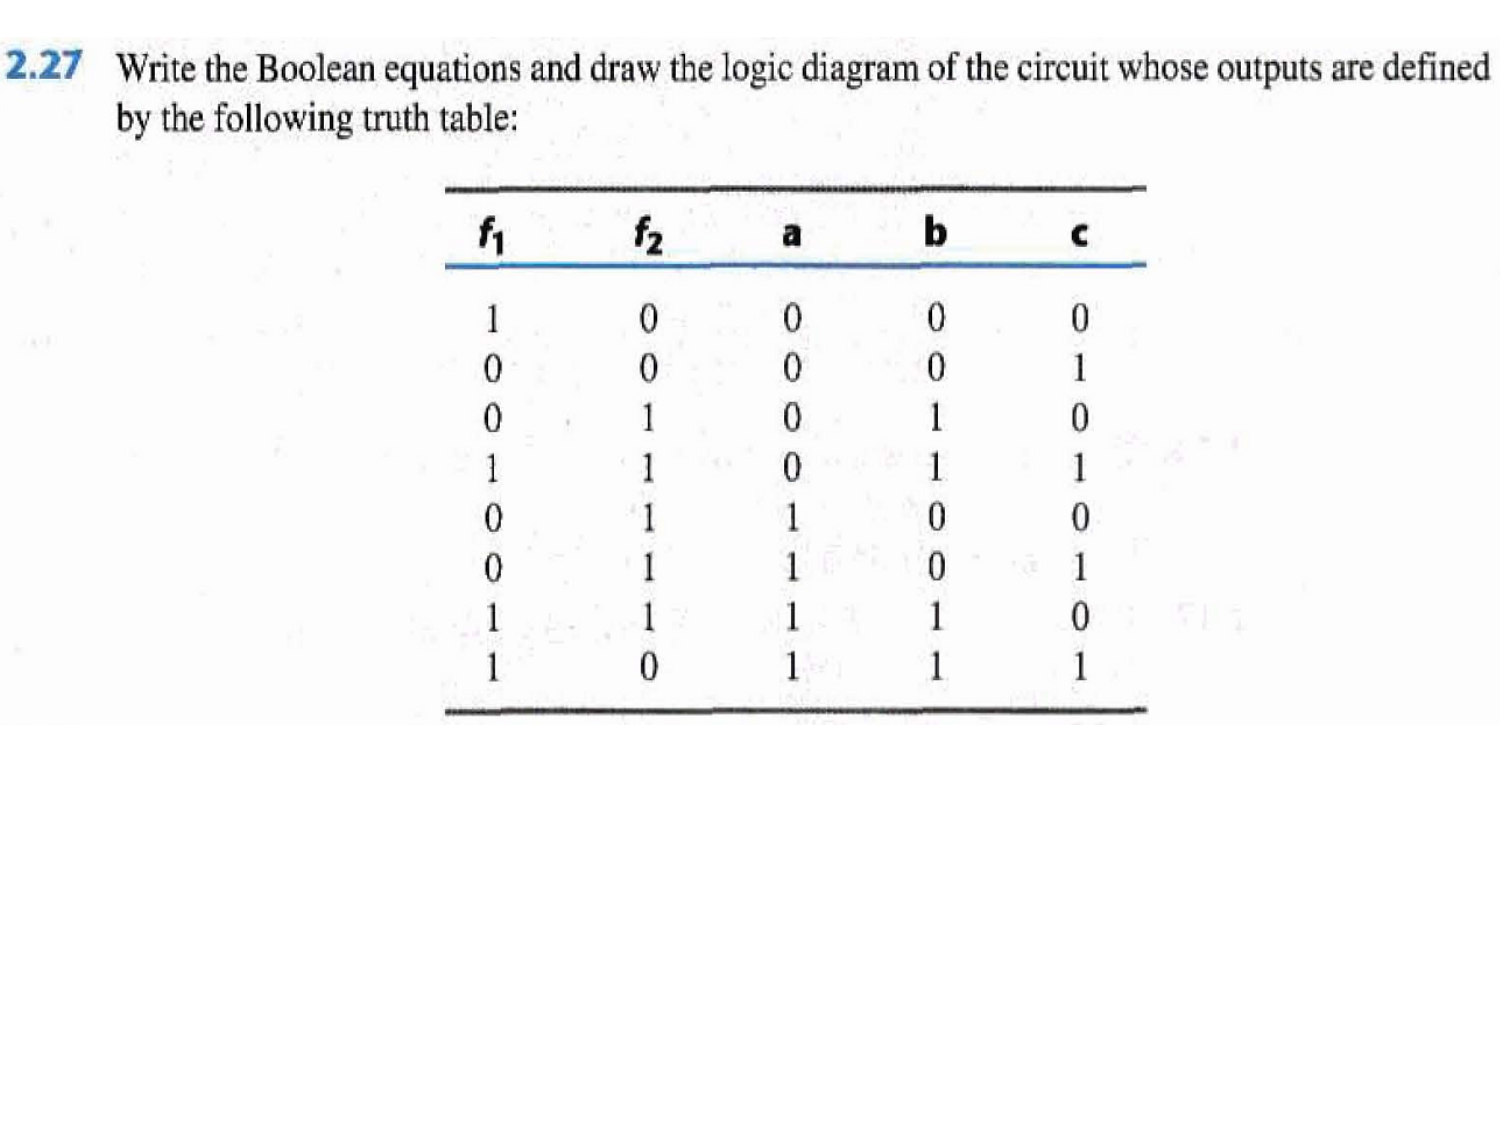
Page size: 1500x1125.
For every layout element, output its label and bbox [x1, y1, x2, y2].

picture [0, 37, 1500, 726]
